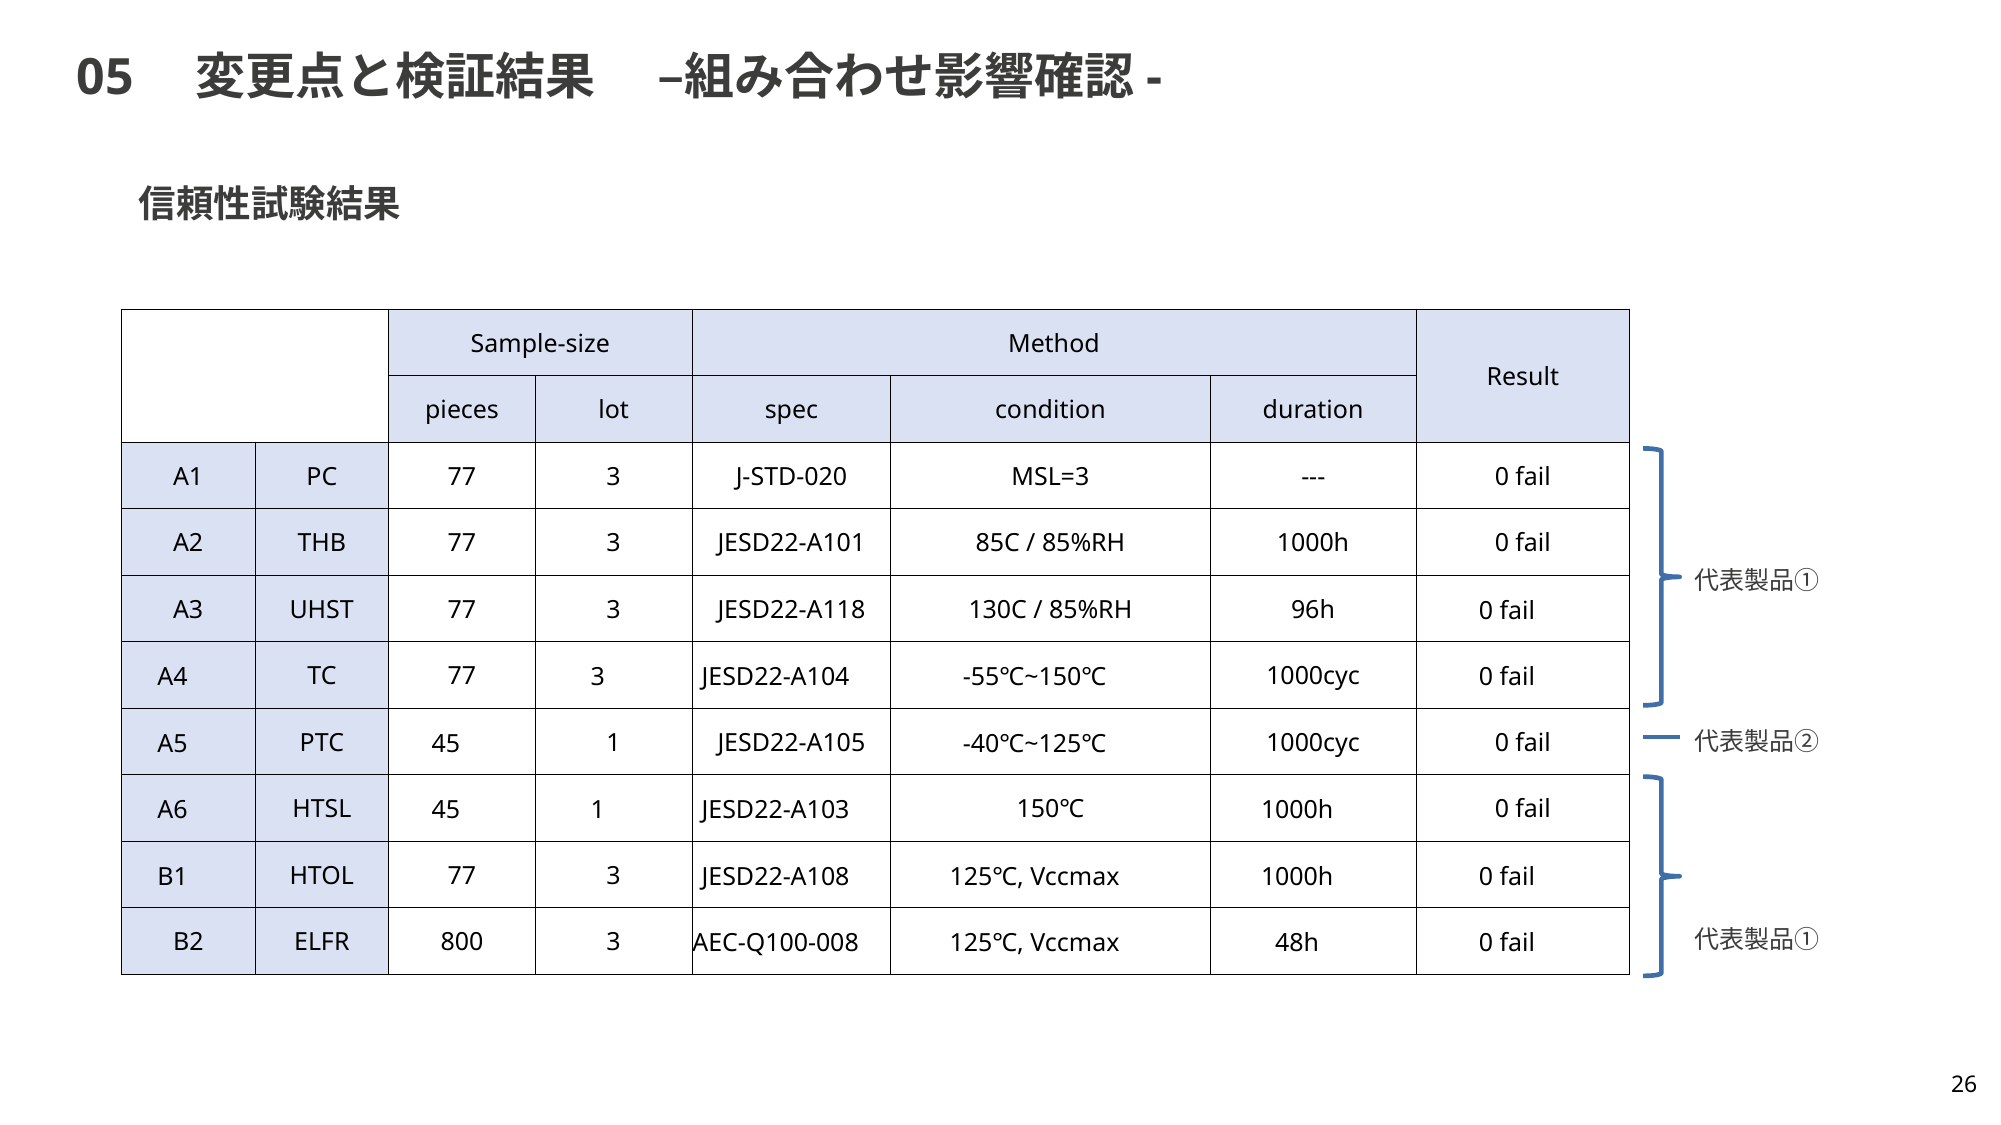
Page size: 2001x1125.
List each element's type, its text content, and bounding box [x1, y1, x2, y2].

table_header Method [693, 310, 1416, 375]
table_cell 3 [536, 842, 692, 907]
table_cell 3 [536, 509, 692, 575]
table_cell 0 fail [1417, 642, 1629, 708]
table_cell A1 [122, 443, 255, 508]
table_cell -55℃~150℃ [891, 642, 1210, 708]
table_cell 77 [389, 842, 535, 907]
table_cell 77 [389, 509, 535, 575]
table_cell B1 [122, 842, 255, 907]
table_cell 77 [389, 576, 535, 641]
table_cell 150℃ [891, 775, 1210, 841]
table_cell 48h [1211, 908, 1416, 974]
table_cell TC [256, 642, 388, 708]
table_cell 85C / 85%RH [891, 509, 1210, 575]
table_cell JESD22-A118 [693, 576, 890, 641]
table_cell A3 [122, 576, 255, 641]
table_cell pieces [389, 376, 535, 442]
table_cell JESD22-A103 [693, 775, 890, 841]
table_cell 125℃, Vccmax [891, 842, 1210, 907]
table_cell 77 [389, 443, 535, 508]
table_cell --- [1211, 443, 1416, 508]
table_cell condition [891, 376, 1210, 442]
table_cell 0 fail [1417, 775, 1629, 841]
table_cell ELFR [256, 908, 388, 974]
table_cell A6 [122, 775, 255, 841]
table_cell JESD22-A104 [693, 642, 890, 708]
table_cell -40℃~125℃ [891, 709, 1210, 774]
table_cell MSL=3 [891, 443, 1210, 508]
table_cell JESD22-A108 [693, 842, 890, 907]
table_cell B2 [122, 908, 255, 974]
table_cell J-STD-020 [693, 443, 890, 508]
title 05 変更点と検証結果 –組み合わせ影響確認- [0, 0, 1877, 123]
table_header Result [1417, 310, 1629, 442]
text_box [1643, 775, 1681, 977]
table_cell THB [256, 509, 388, 575]
table_header Sample-size [389, 310, 692, 375]
text_box 代表製品① [1679, 915, 1839, 961]
table_cell 96h [1211, 576, 1416, 641]
table_cell A2 [122, 509, 255, 575]
table_cell JESD22-A105 [693, 709, 890, 774]
table_cell 0 fail [1417, 576, 1629, 641]
table_cell 1000h [1211, 509, 1416, 575]
table_header [122, 310, 388, 442]
text_box 信頼性試験結果 [124, 172, 417, 233]
table_cell 0 fail [1417, 443, 1629, 508]
text_box [1643, 447, 1679, 707]
table_cell spec [693, 376, 890, 442]
table_cell 1 [536, 709, 692, 774]
table_cell 77 [389, 642, 535, 708]
table_cell 1000h [1211, 842, 1416, 907]
table_cell 3 [536, 908, 692, 974]
table_cell lot [536, 376, 692, 442]
text_box 代表製品① [1679, 556, 1839, 602]
table_cell 0 fail [1417, 509, 1629, 575]
table_cell A4 [122, 642, 255, 708]
table_cell 3 [536, 642, 692, 708]
table_cell A5 [122, 709, 255, 774]
table_cell HTOL [256, 842, 388, 907]
text_box 代表製品② [1679, 718, 1839, 763]
table_cell 3 [536, 576, 692, 641]
table_cell 0 fail [1417, 842, 1629, 907]
table_cell 0 fail [1417, 709, 1629, 774]
table_cell PC [256, 443, 388, 508]
table_cell AEC-Q100-008 [693, 908, 890, 974]
table_cell 1000h [1211, 775, 1416, 841]
table_cell 0 fail [1417, 908, 1629, 974]
table_cell HTSL [256, 775, 388, 841]
table_cell duration [1211, 376, 1416, 442]
table_cell 1000cyc [1211, 709, 1416, 774]
table_cell 3 [536, 443, 692, 508]
table_cell 1000cyc [1211, 642, 1416, 708]
table_cell JESD22-A101 [693, 509, 890, 575]
table_cell 1 [536, 775, 692, 841]
table_cell 45 [389, 709, 535, 774]
table_cell 45 [389, 775, 535, 841]
table_cell 800 [389, 908, 535, 974]
table_cell PTC [256, 709, 388, 774]
table_cell UHST [256, 576, 388, 641]
table_cell 125℃, Vccmax [891, 908, 1210, 974]
table_cell 130C / 85%RH [891, 576, 1210, 641]
